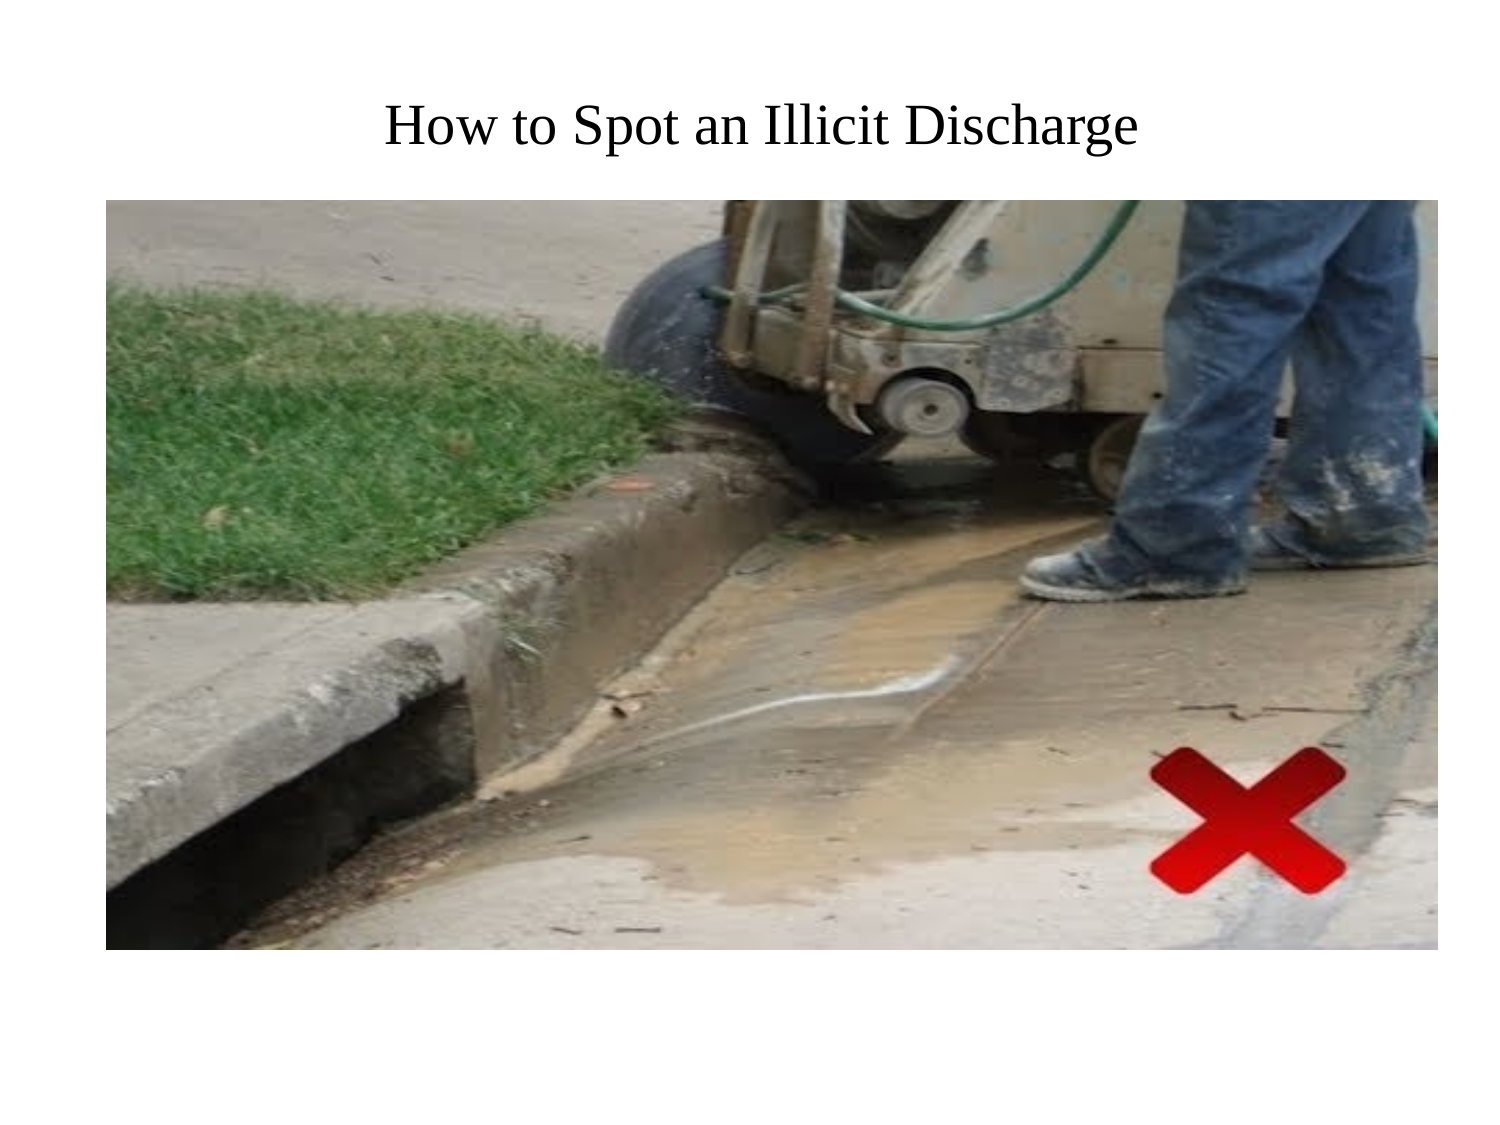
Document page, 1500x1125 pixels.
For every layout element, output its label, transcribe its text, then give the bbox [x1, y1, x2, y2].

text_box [105, 199, 1440, 951]
title How to Spot an Illicit Discharge [87, 62, 1438, 180]
